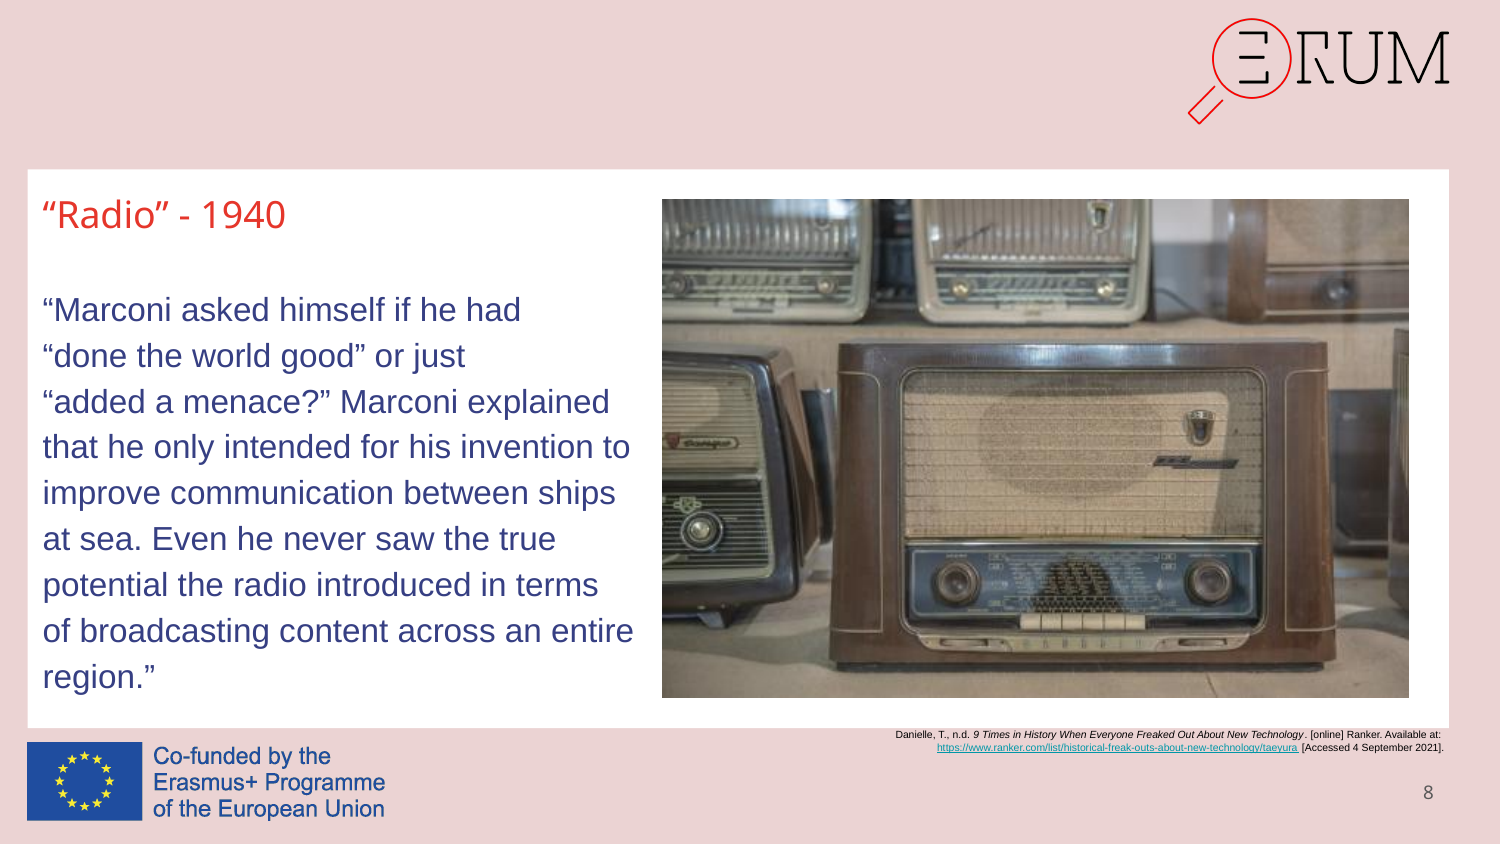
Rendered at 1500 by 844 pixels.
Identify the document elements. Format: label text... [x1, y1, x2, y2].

picture [1136, 0, 1500, 137]
text_box Danielle, T., n.d. 9 Times in History When Everyone Freaked Out About New Technology. [online] Ranker. Available at: https://www.ranker.com/list/historical-freak-outs-about-new-technology/taeyura [Accessed 4 September 2021]. [841, 715, 1460, 766]
picture [662, 199, 1409, 698]
list “Radio” - 1940 “Marconi asked himself if he had “done the world good” or just “added a menace?” Marconi explained that he only intended for his invention to improve communication between ships at sea. Even he never saw the true potential the radio introduced in terms of broadcasting content across an entire region.” [27, 169, 1449, 729]
picture [27, 742, 385, 821]
slide_number 8 [1358, 766, 1449, 826]
